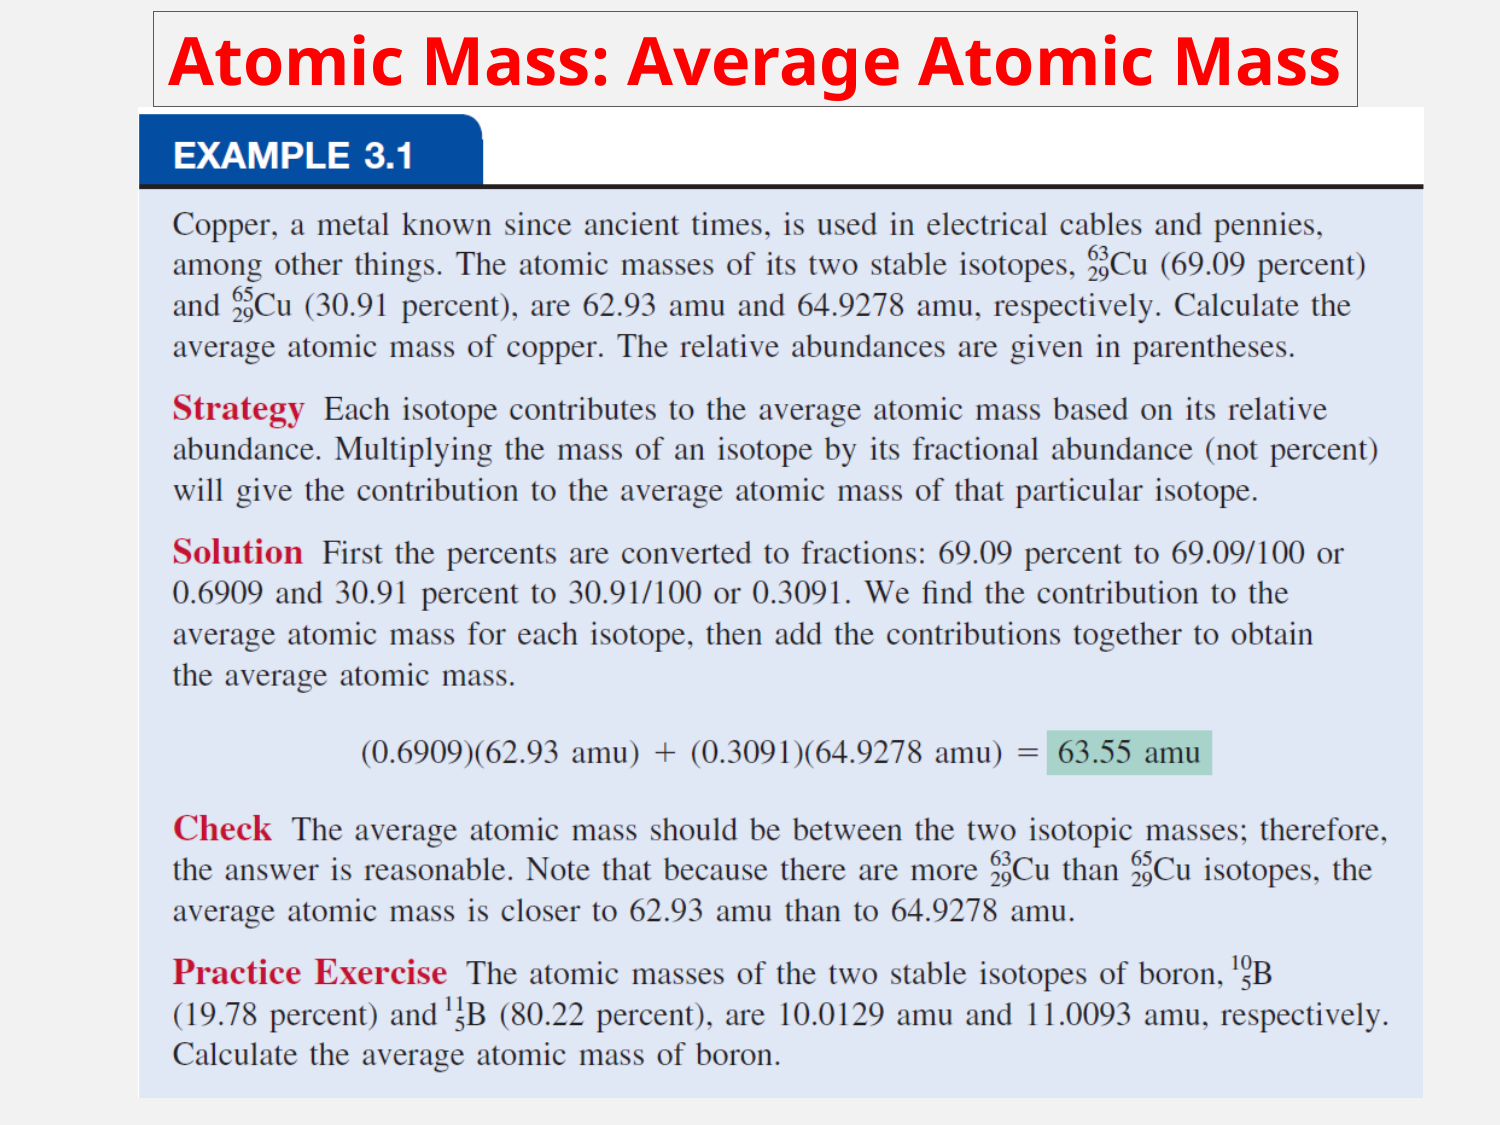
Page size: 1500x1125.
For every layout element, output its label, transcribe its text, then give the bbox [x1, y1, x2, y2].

picture [138, 107, 1424, 1098]
text_box Atomic Mass: Average Atomic Mass [153, 11, 1358, 107]
